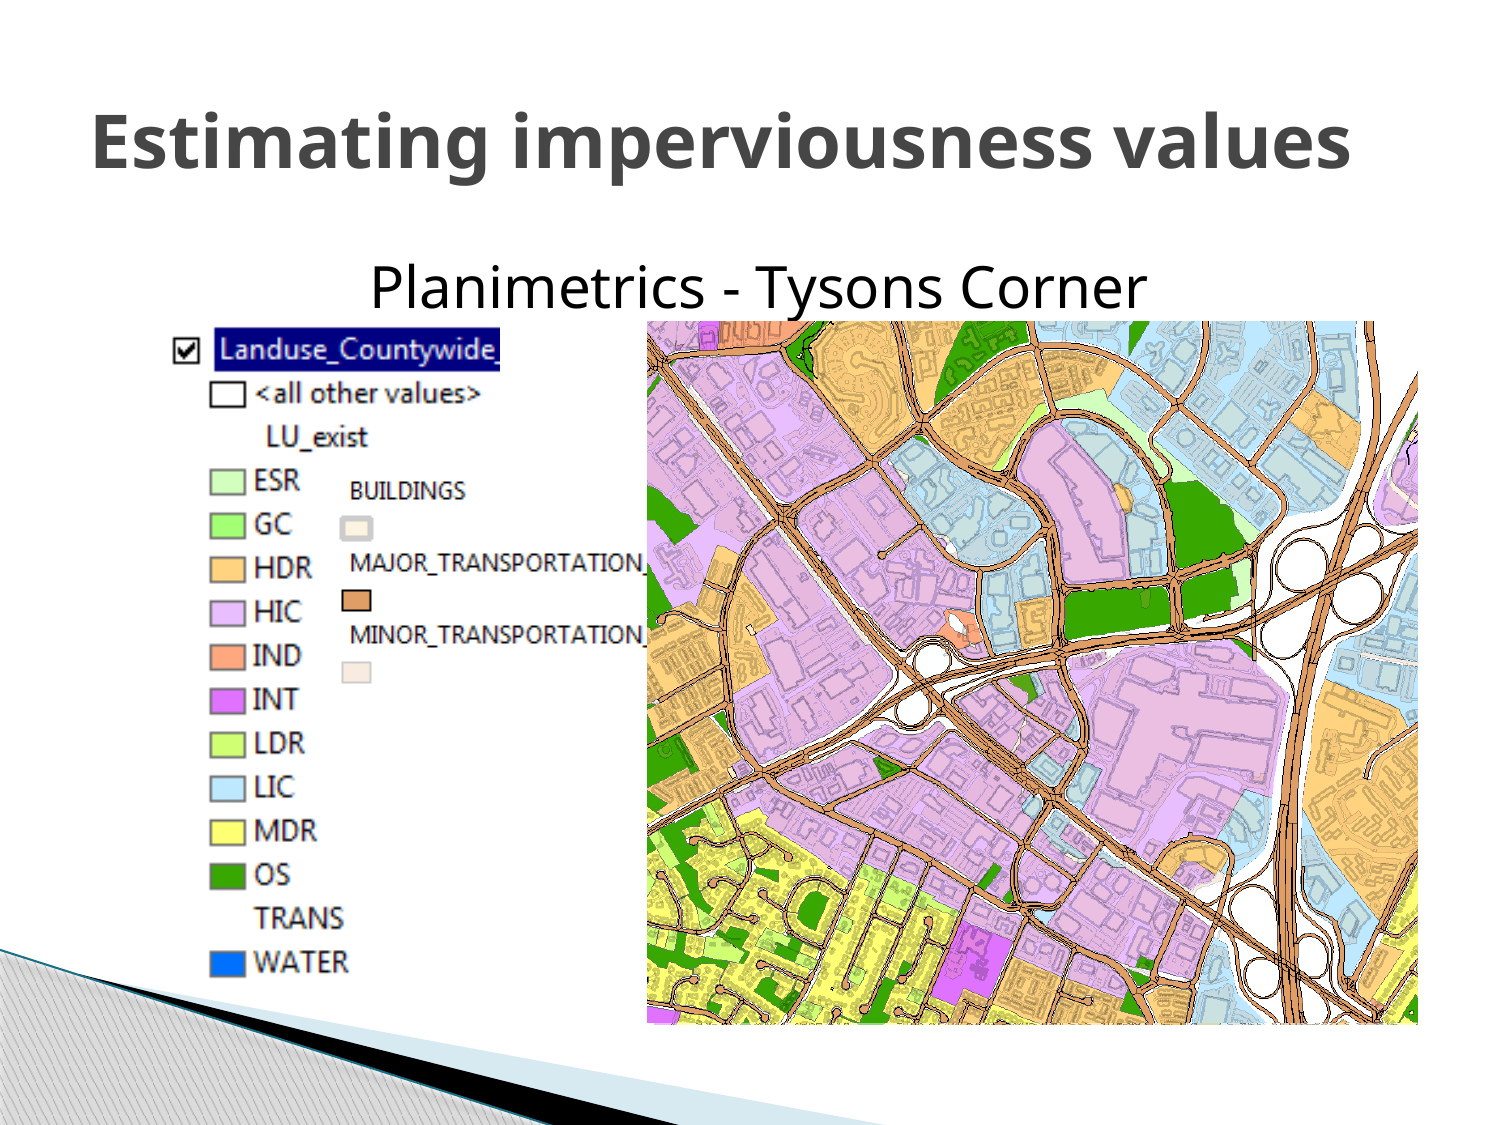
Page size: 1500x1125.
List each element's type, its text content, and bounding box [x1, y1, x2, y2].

title Estimating imperviousness values [75, 45, 1425, 233]
picture [164, 321, 1418, 1026]
list Planimetrics - Tysons Corner [75, 243, 1425, 986]
